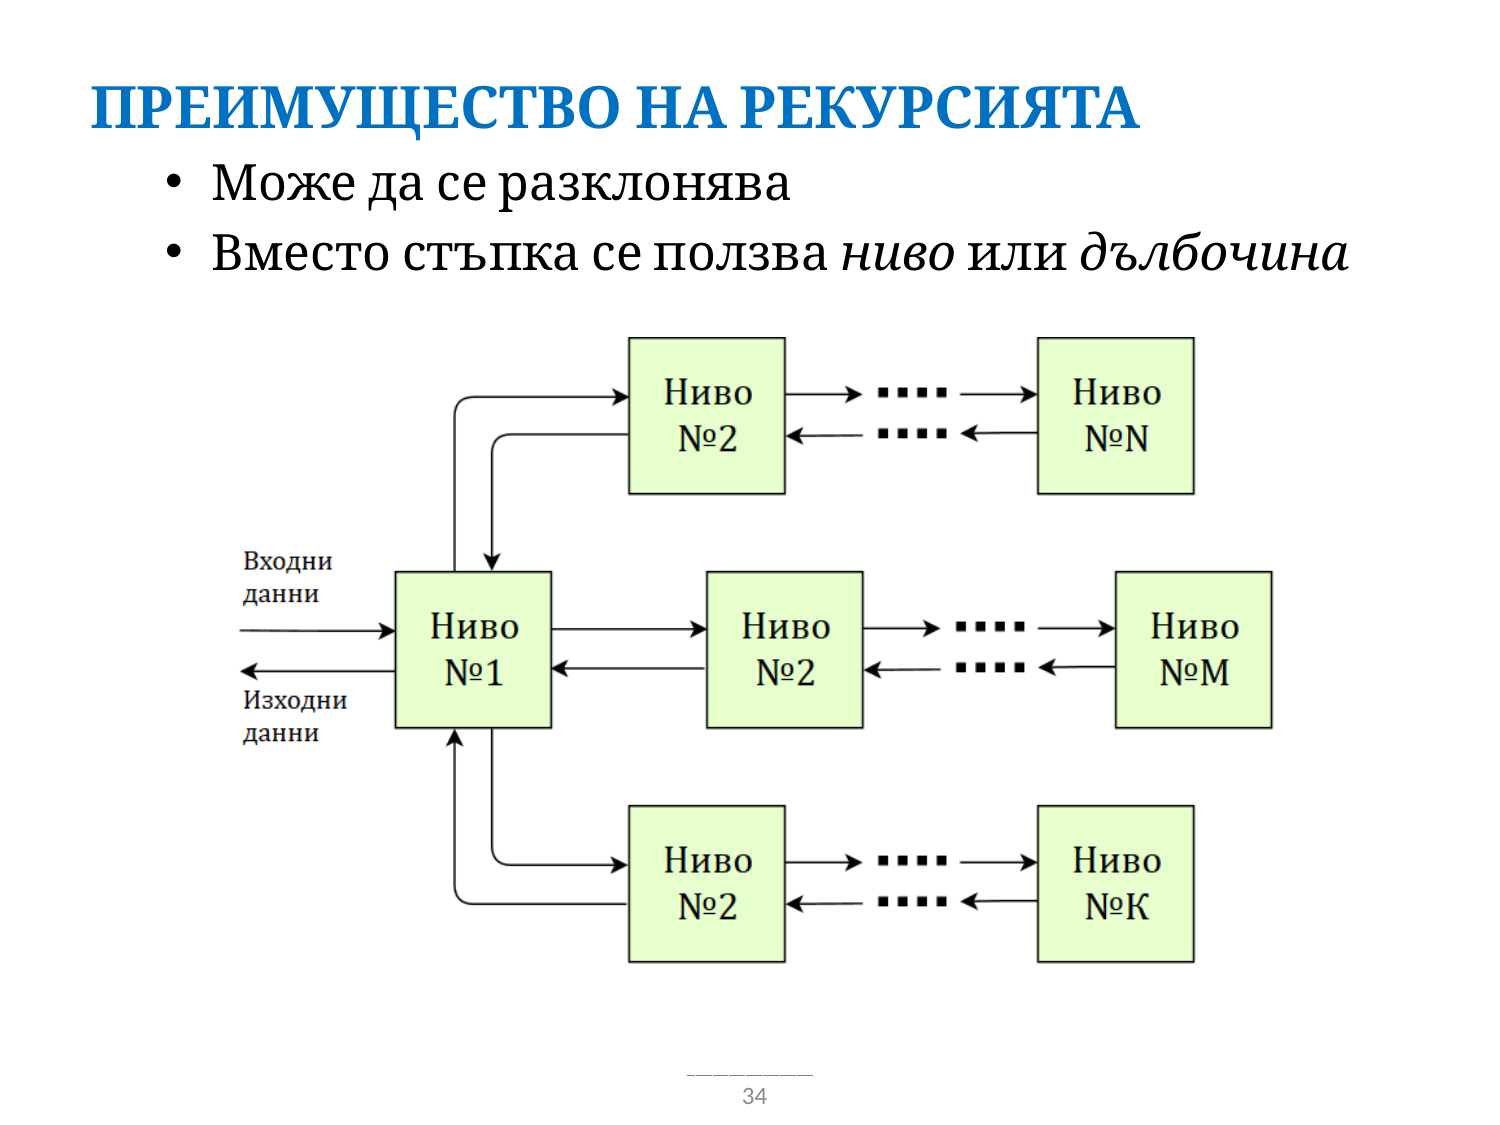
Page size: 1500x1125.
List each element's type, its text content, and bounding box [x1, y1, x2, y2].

list Преимущество на рекурсията Може да се разклонява Вместо стъпка се ползва ниво или дълбочина [75, 62, 1450, 1063]
picture [224, 337, 1276, 965]
slide_number 34 [579, 1065, 930, 1125]
